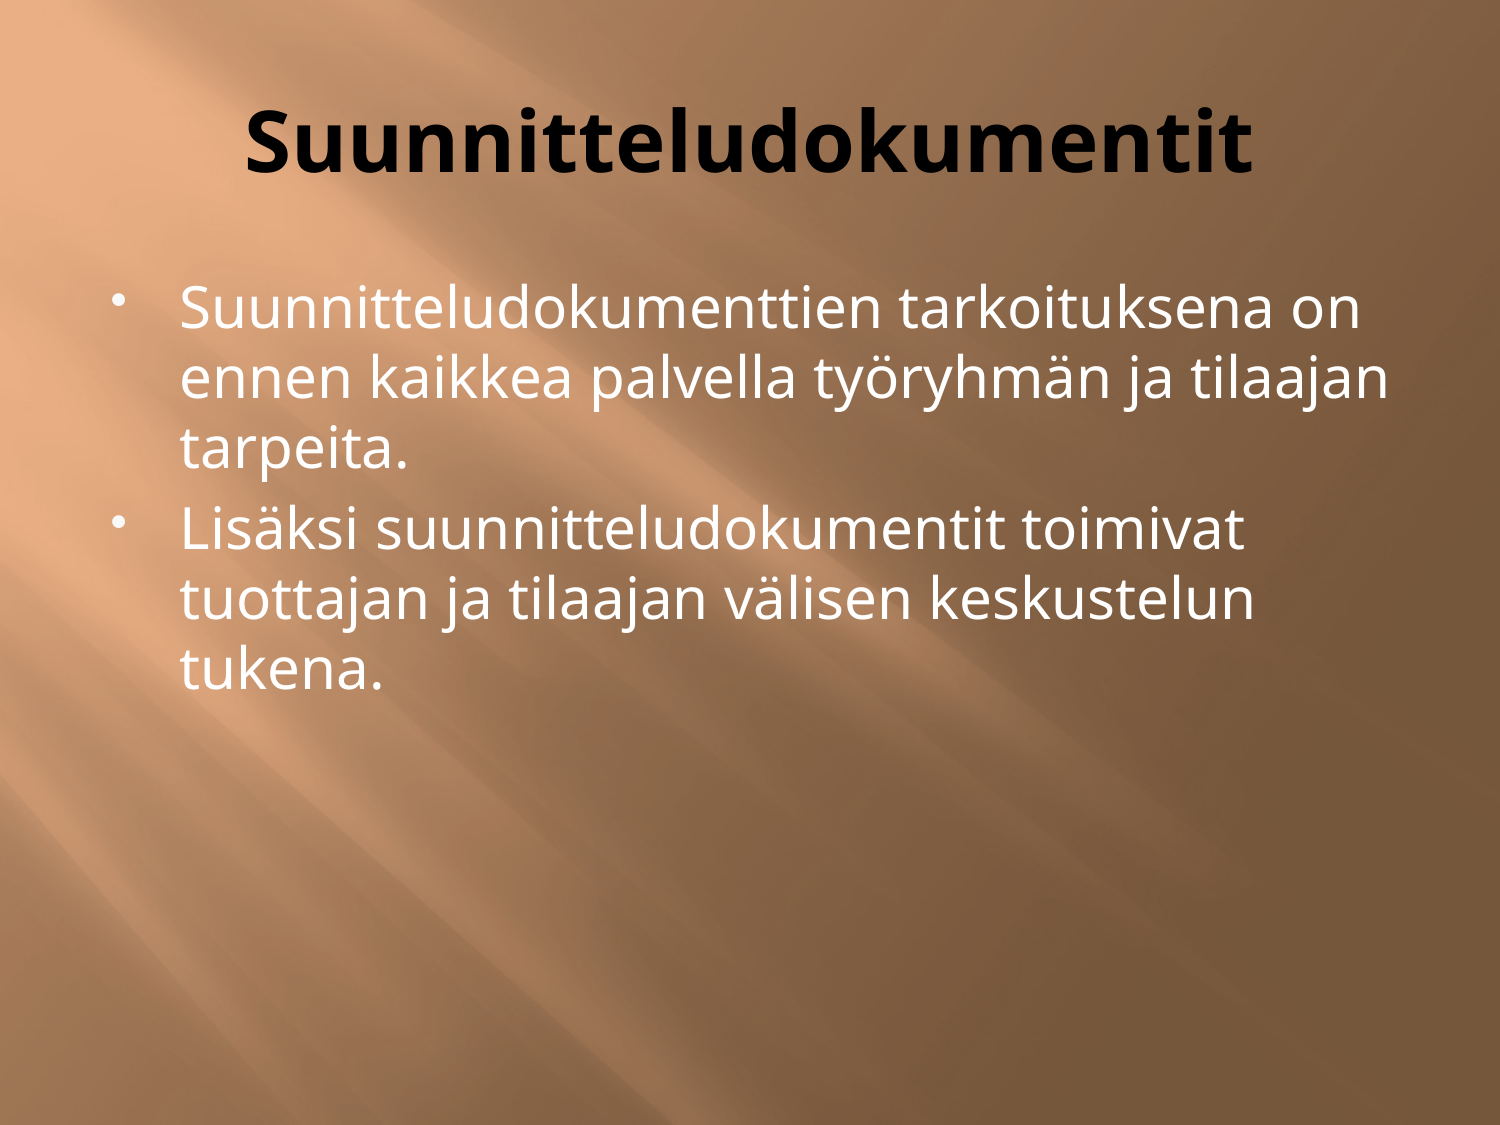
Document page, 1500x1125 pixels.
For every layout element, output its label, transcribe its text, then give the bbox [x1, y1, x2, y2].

title Suunnitteludokumentit [75, 45, 1425, 233]
list Suunnitteludokumenttien tarkoituksena on ennen kaikkea palvella työryhmän ja tilaajan tarpeita. Lisäksi suunnitteludokumentit toimivat tuottajan ja tilaajan välisen keskustelun tukena. [75, 262, 1425, 1035]
